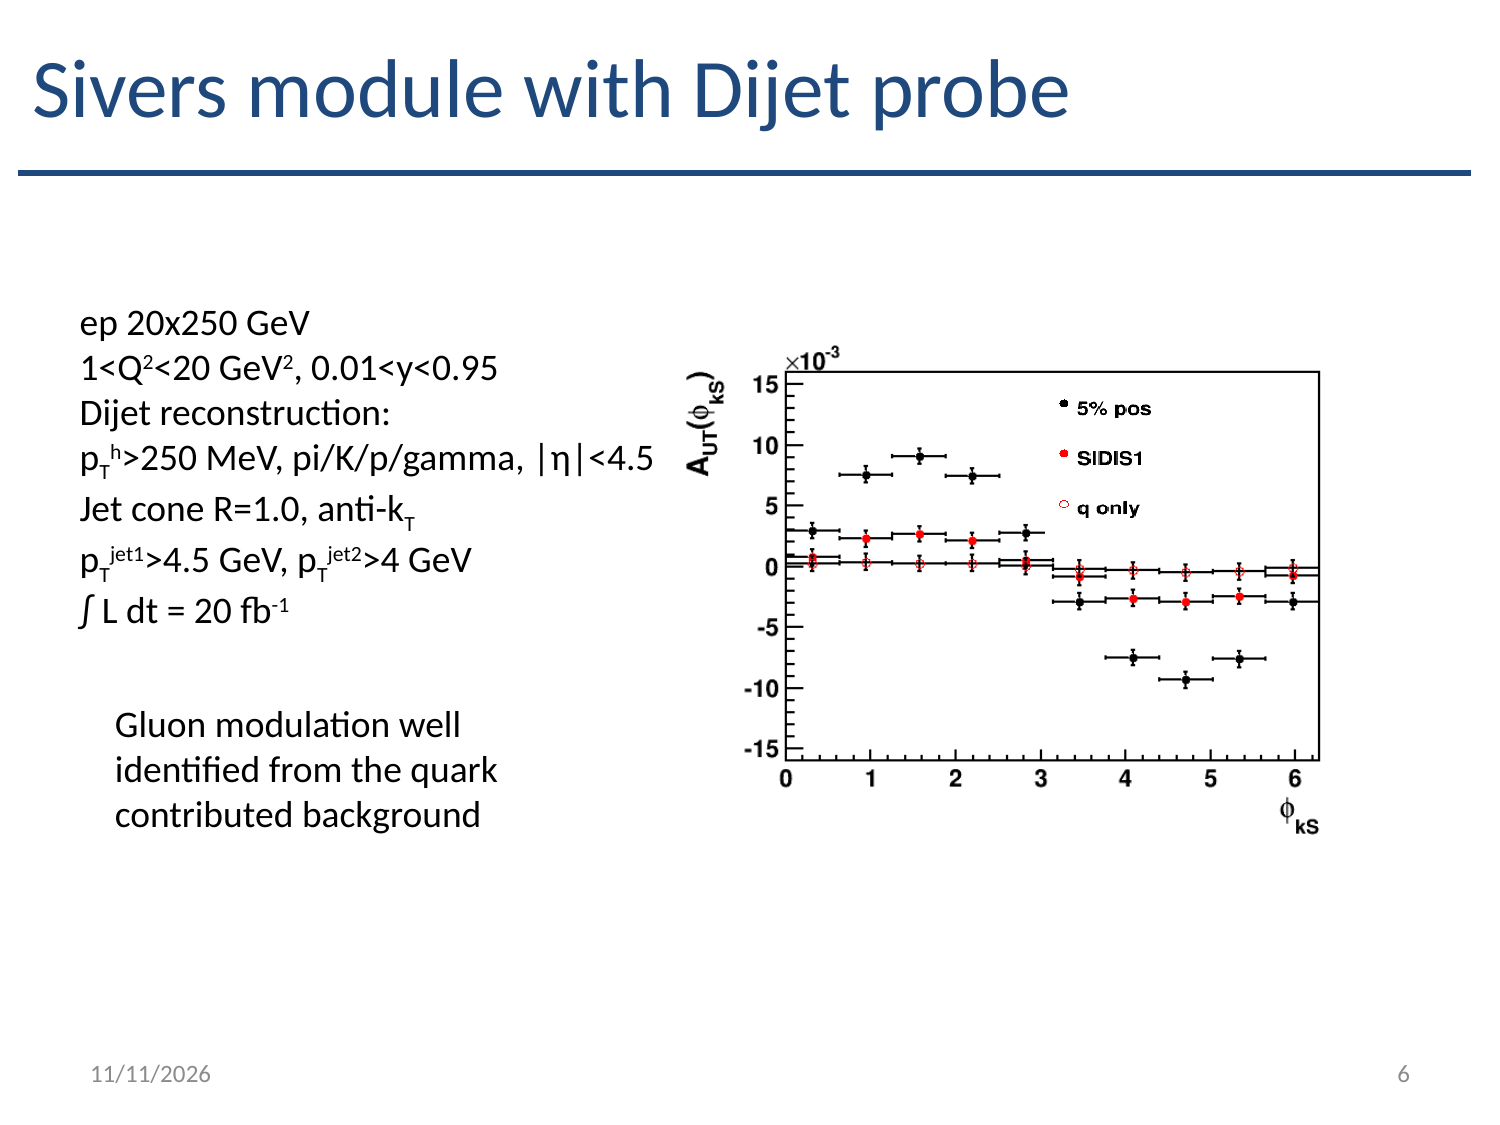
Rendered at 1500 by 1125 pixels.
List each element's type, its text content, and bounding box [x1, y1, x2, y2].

text_box Gluon modulation well identified from the quark contributed background [100, 692, 550, 843]
title Sivers module with Dijet probe [17, 7, 1483, 161]
text_box ep 20x250 GeV 1<Q2<20 GeV2, 0.01<y<0.95 Dijet reconstruction: pTh>250 MeV, pi/K/p/gamma, |η|<4.5 Jet cone R=1.0, anti-kT pTjet1>4.5 GeV, pTjet2>4 GeV ∫ L dt = 20 fb-1 [64, 290, 739, 639]
slide_number 6 [1074, 1042, 1425, 1103]
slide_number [75, 1042, 425, 1103]
picture [683, 337, 1341, 837]
